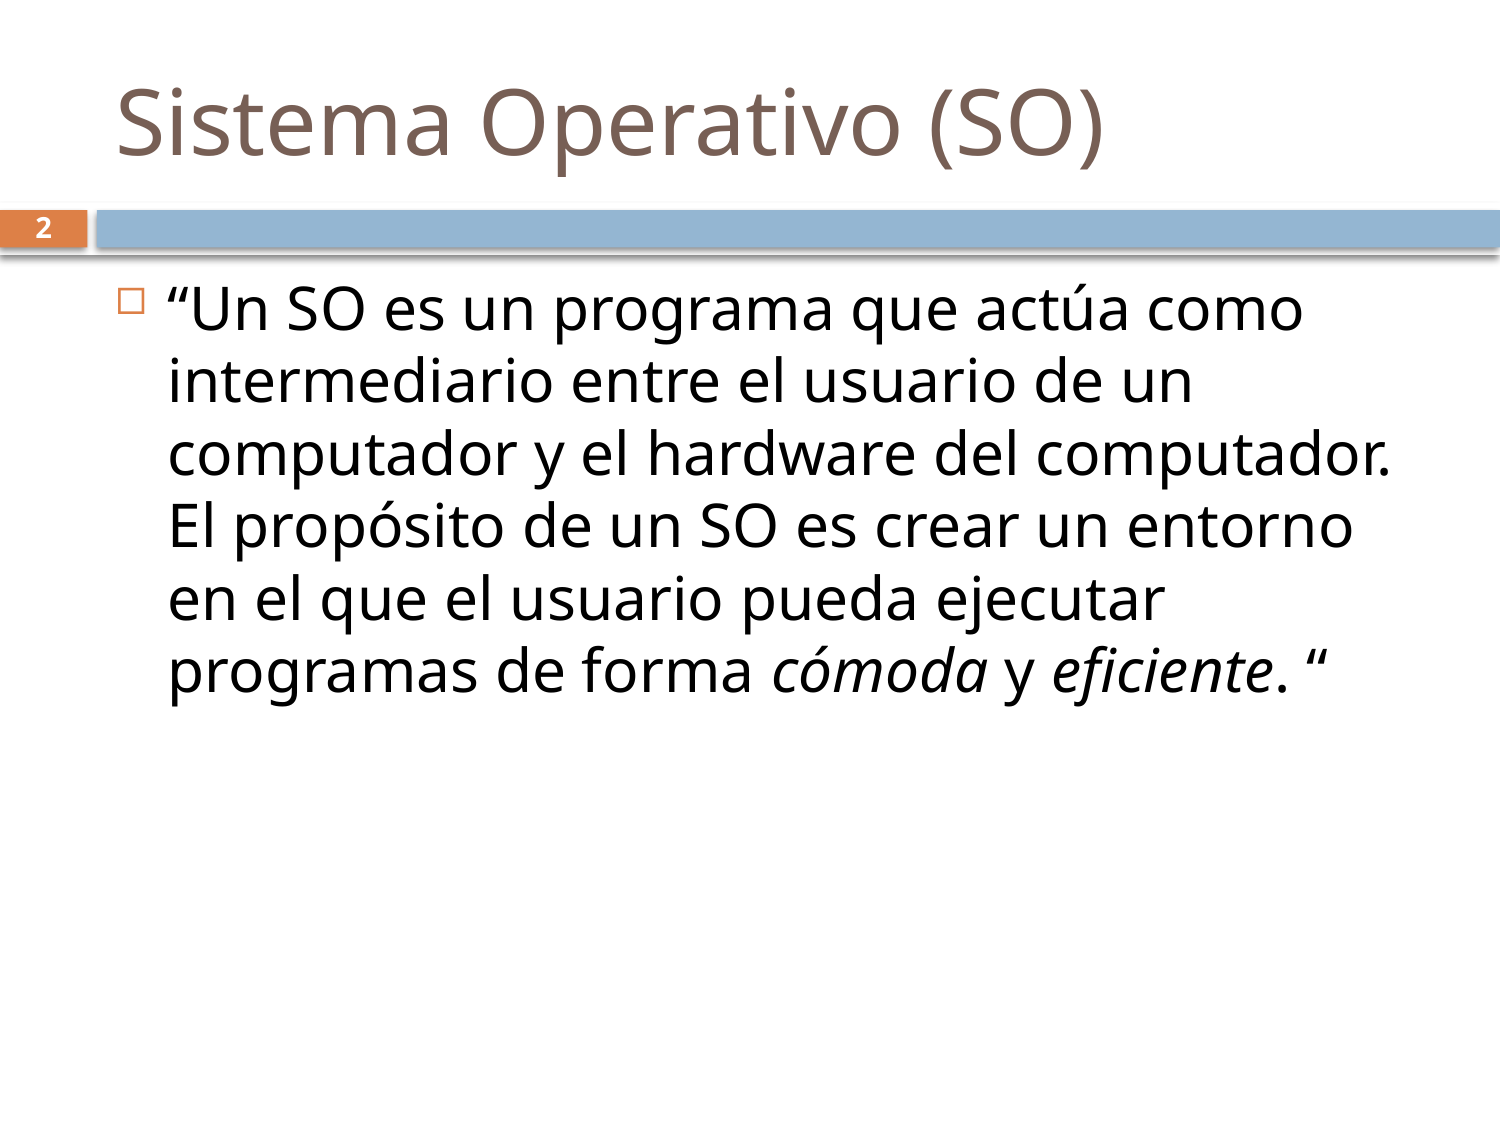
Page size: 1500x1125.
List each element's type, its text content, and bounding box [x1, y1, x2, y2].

list “Un SO es un programa que actúa como intermediario entre el usuario de un computador y el hardware del computador. El propósito de un SO es crear un entorno en el que el usuario pueda ejecutar programas de forma cómoda y eficiente. “ [100, 262, 1438, 1000]
title Sistema Operativo (SO) [100, 37, 1438, 200]
slide_number 2 [0, 208, 88, 249]
